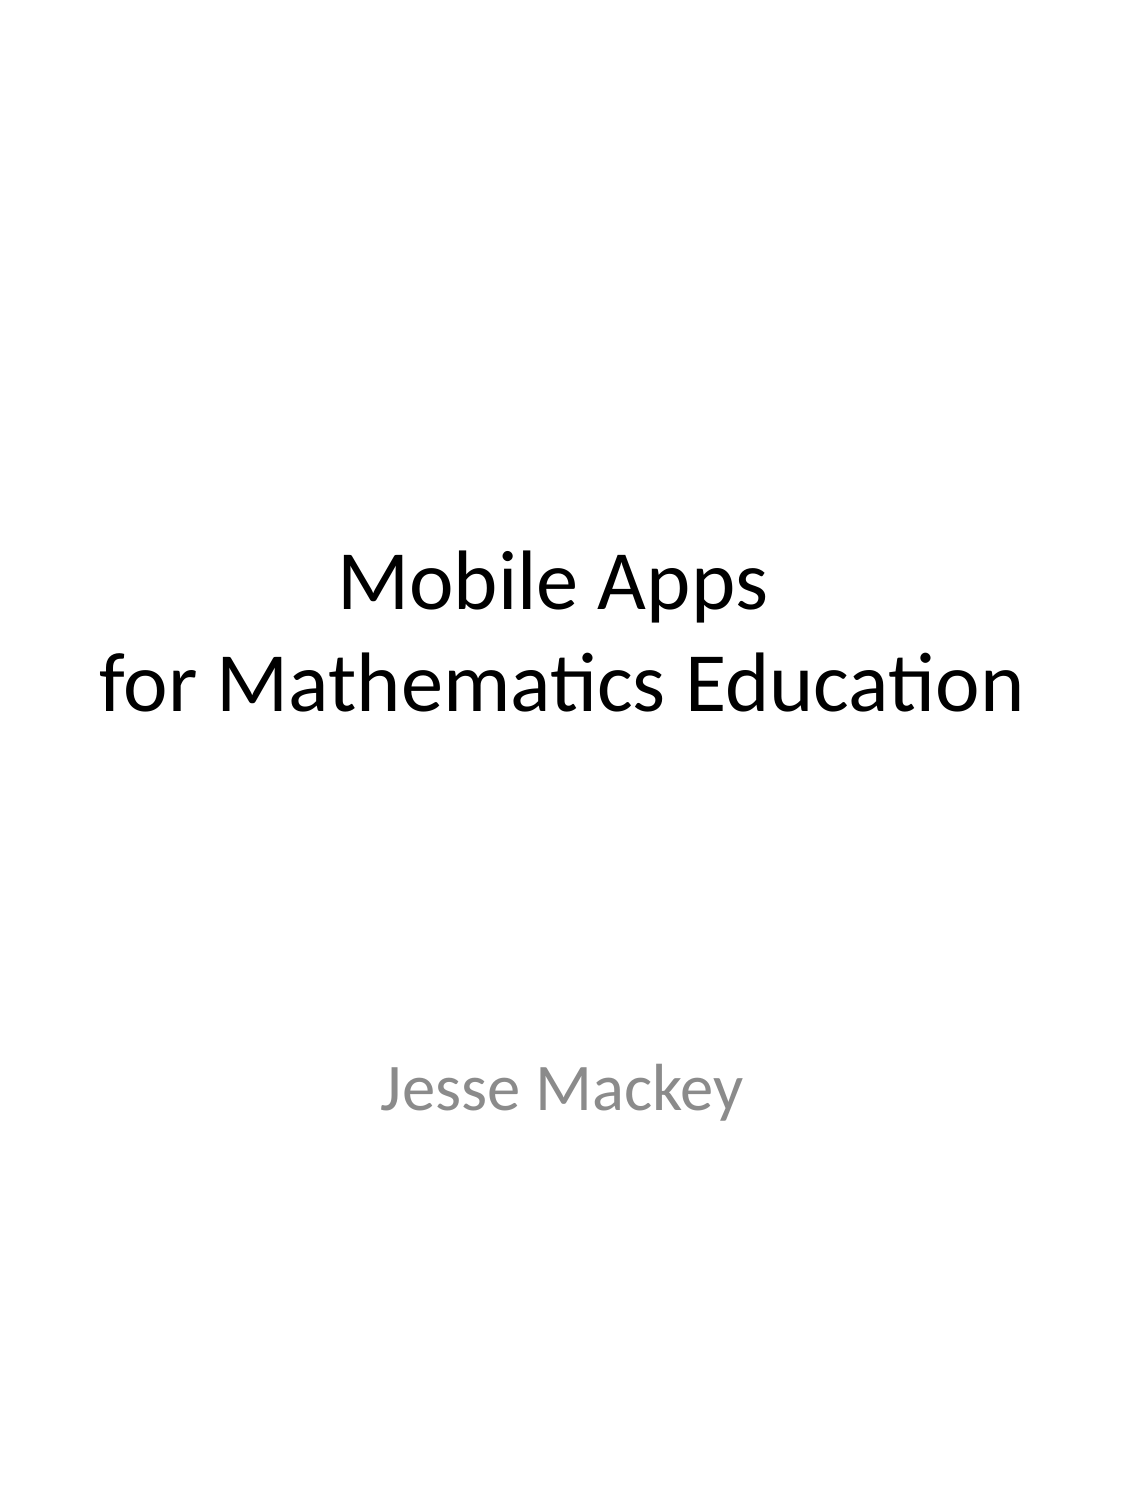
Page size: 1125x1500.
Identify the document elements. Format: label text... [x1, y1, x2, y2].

subtitle Jesse Mackey [168, 849, 957, 1234]
title Mobile Apps for Mathematics Education [84, 465, 1041, 788]
